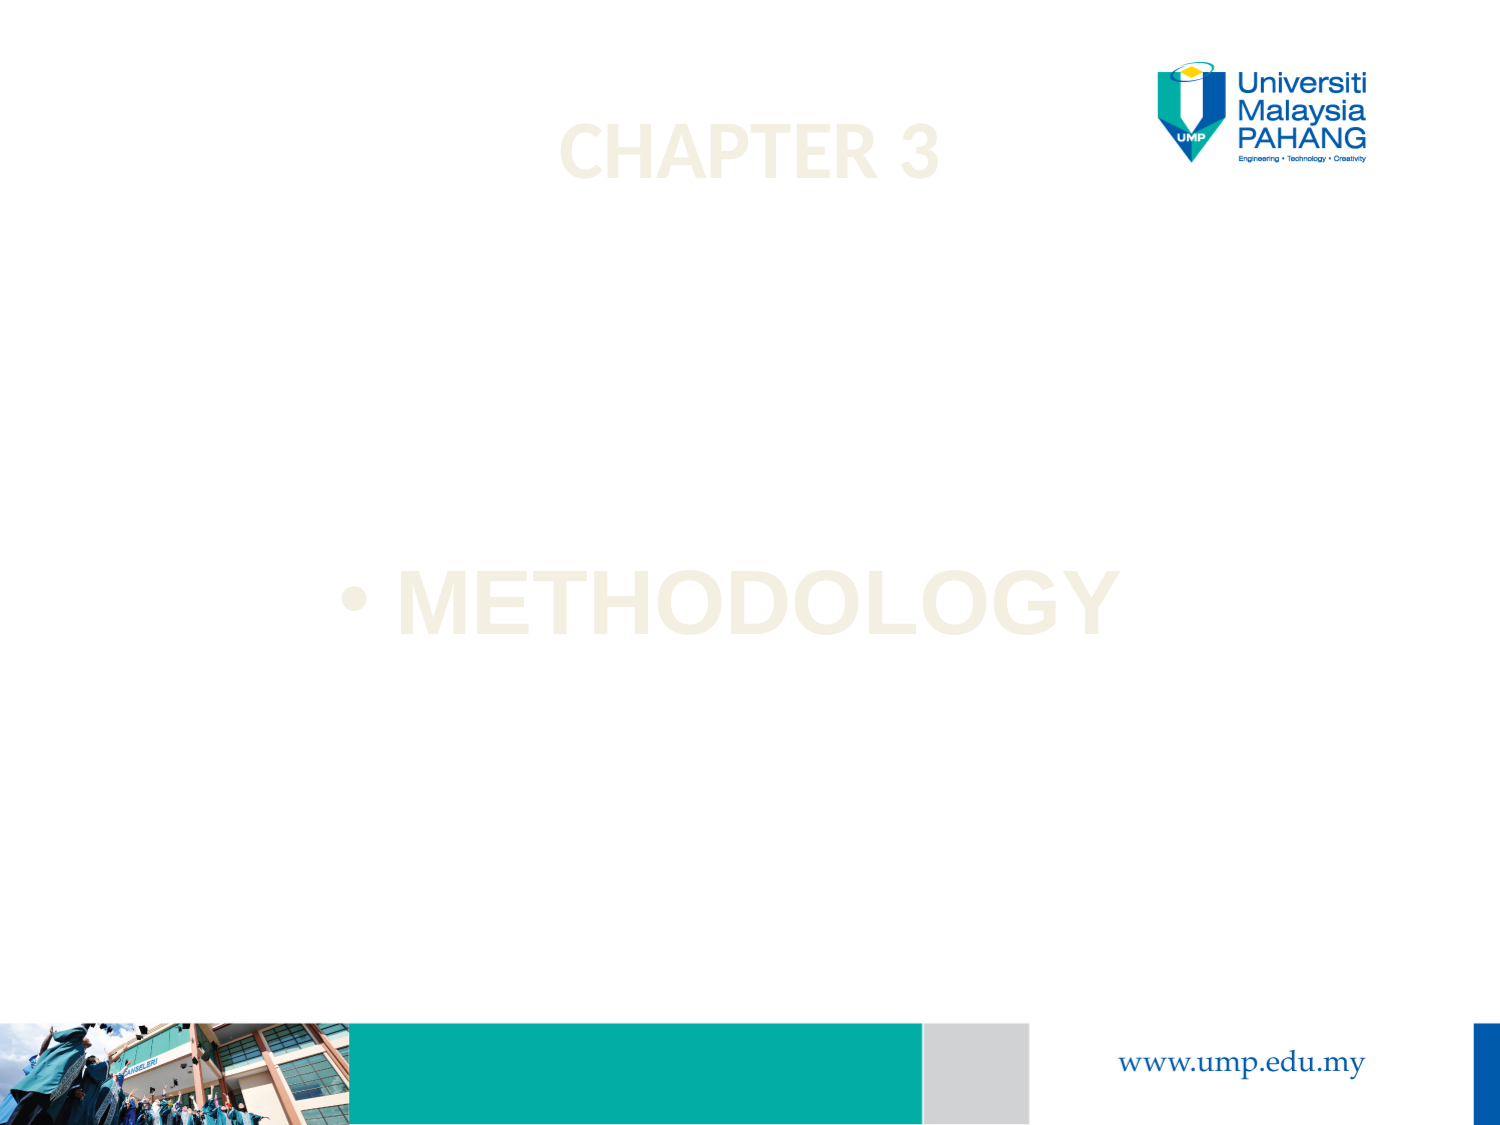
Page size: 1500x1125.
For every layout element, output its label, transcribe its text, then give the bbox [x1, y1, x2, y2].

text_box CHAPTER 3 [112, 87, 1388, 325]
picture [0, 0, 1500, 1125]
text_box METHODOLOGY [99, 437, 1363, 925]
